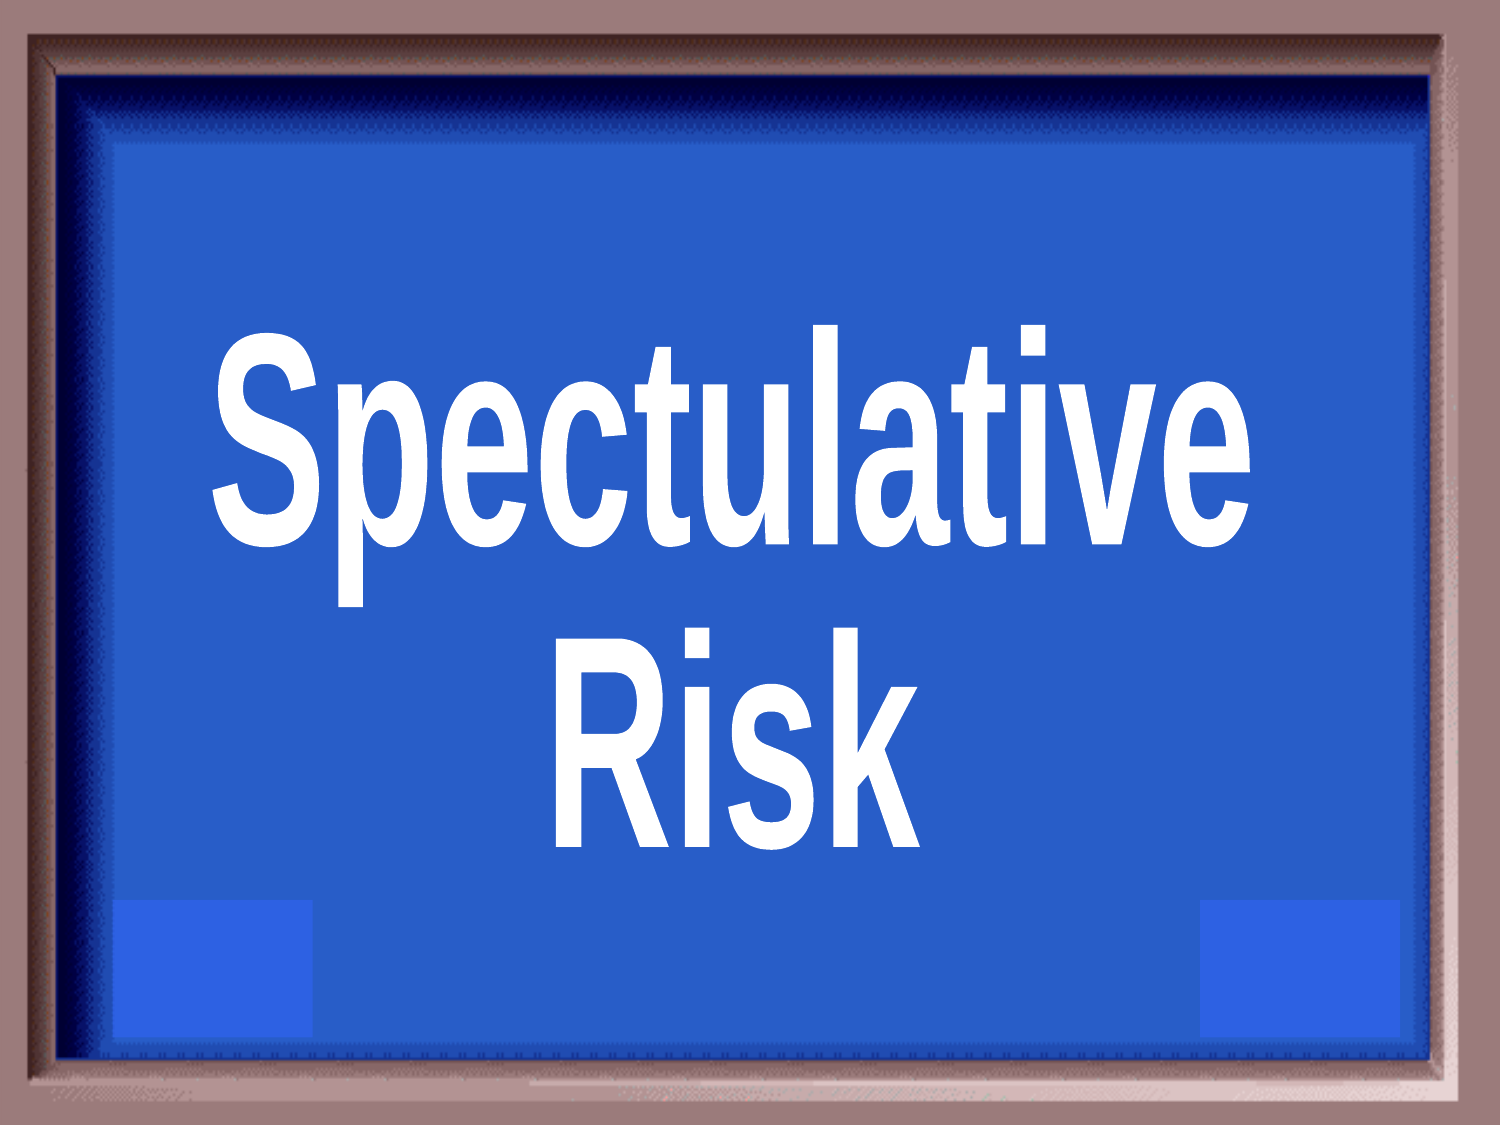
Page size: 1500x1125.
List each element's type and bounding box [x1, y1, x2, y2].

text_box [1200, 899, 1401, 1038]
text_box [112, 899, 313, 1038]
picture [0, 0, 1500, 1125]
